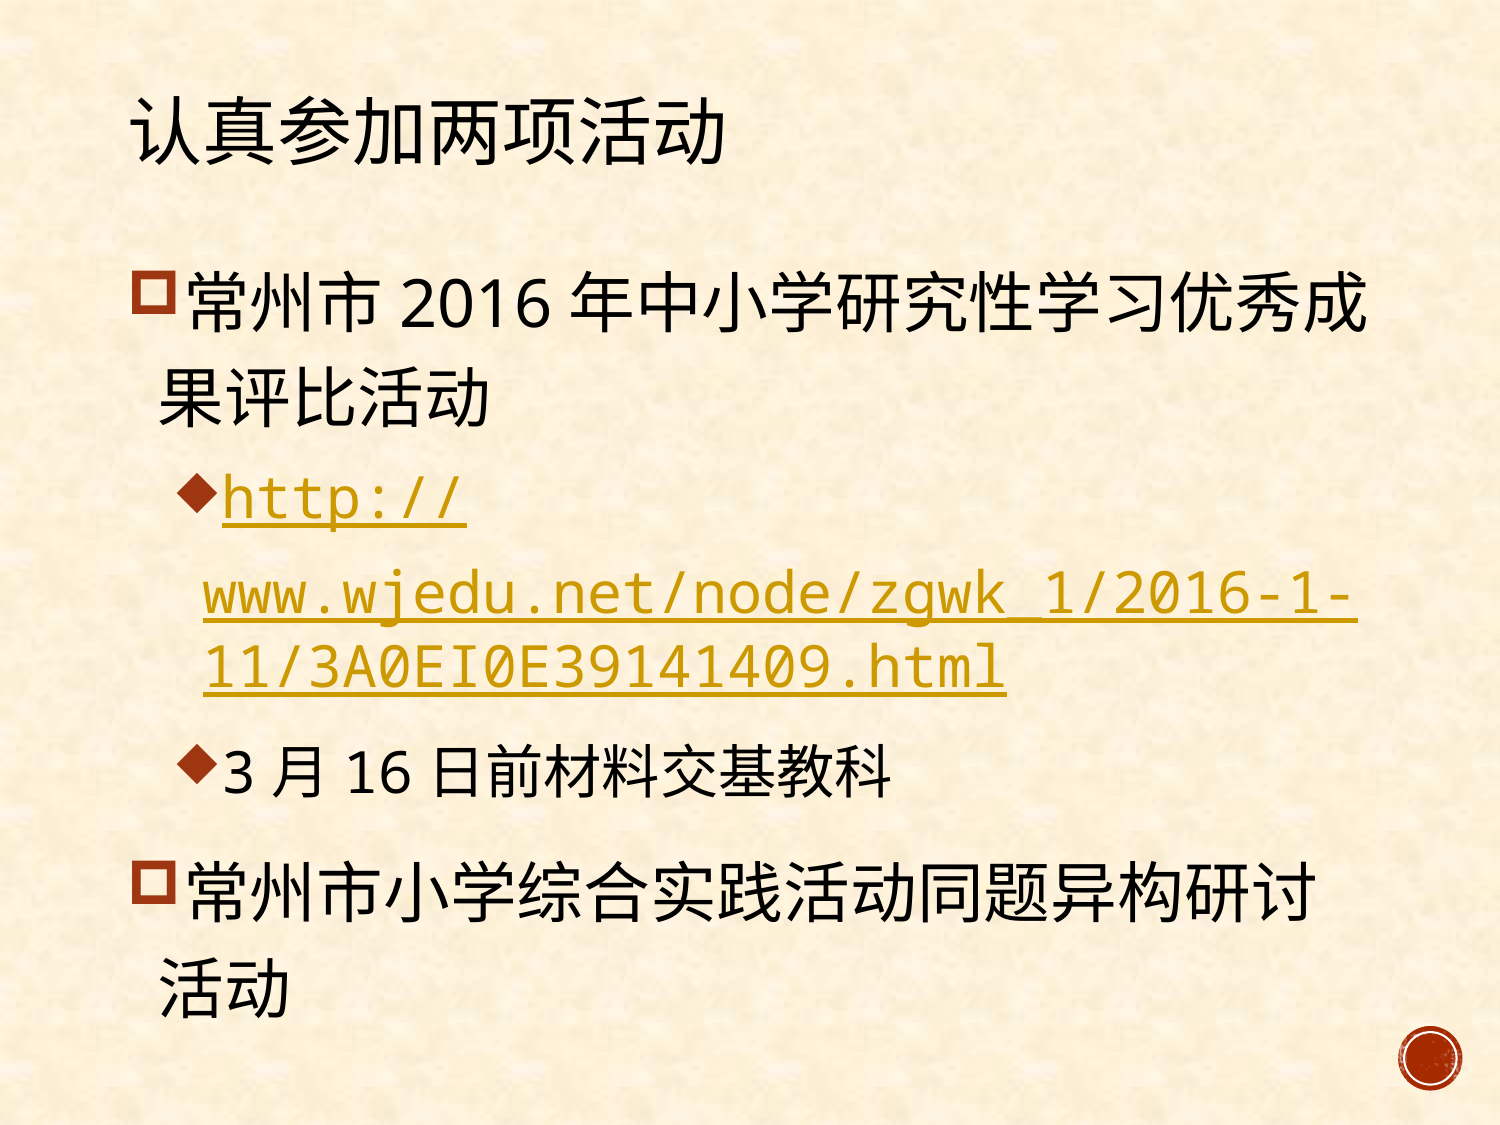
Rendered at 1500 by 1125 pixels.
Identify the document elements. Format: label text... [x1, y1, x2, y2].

title 认真参加两项活动 [112, 79, 1388, 191]
list 常州市2016年中小学研究性学习优秀成果评比活动 http://www.wjedu.net/node/zgwk_1/2016-1-11/3A0EI0E39141409.html 3月16日前材料交基教科 常州市小学综合实践活动同题异构研讨活动 [112, 236, 1388, 1013]
picture [0, 0, 1500, 1125]
